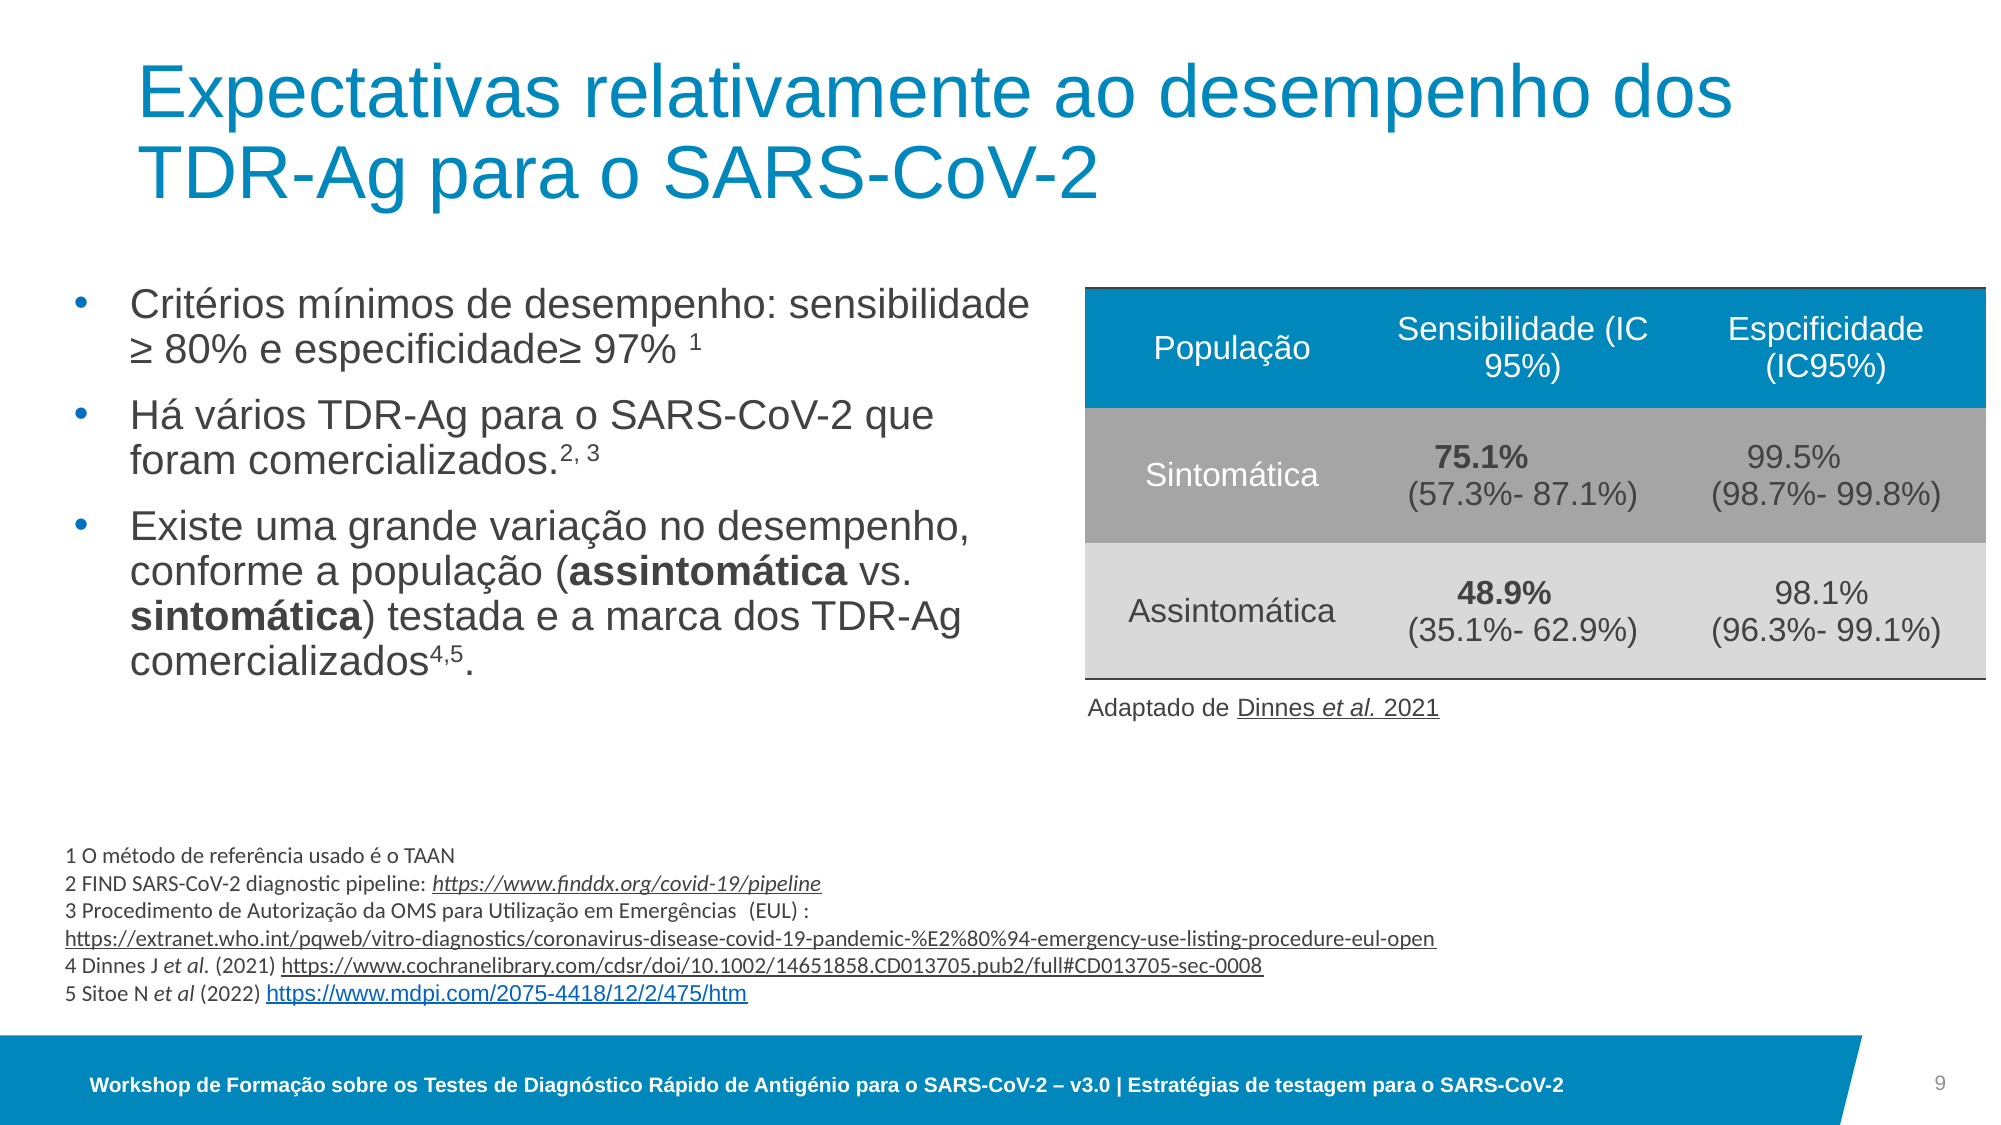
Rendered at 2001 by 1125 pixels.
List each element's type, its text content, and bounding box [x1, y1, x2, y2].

table_cell 99.5% (98.7%- 99.8%) [1667, 408, 1986, 543]
table_cell 48.9% (35.1%- 62.9%) [1379, 543, 1667, 678]
table_header População [1085, 289, 1379, 408]
table_header Espcificidade (IC95%) [1667, 289, 1986, 408]
footer Workshop de Formação sobre os Testes de Diagnóstico Rápido de Antigénio para o SARS-CoV-2 – v3.0 | Estratégias de testagem para o SARS-CoV-2 [89, 1042, 1634, 1125]
title Expectativas relativamente ao desempenho dos TDR-Ag para o SARS-CoV-2 [137, 59, 1863, 215]
slide_number 9 [1862, 1041, 1947, 1125]
text_box 1 O método de referência usado é o TAAN 2 FIND SARS-CoV-2 diagnostic pipeline: https://www.finddx.org/covid-19/pipeline 3 Procedimento de Autorização da OMS para Utilização em Emergências (EUL) : https://extranet.who.int/pqweb/vitro-diagnostics/coronavirus-disease-covid-19-pandemic-%E2%80%94-emergency-use-listing-procedure-eul-open 4 Dinnes J et al. (2021) https://www.cochranelibrary.com/cdsr/doi/10.1002/14651858.CD013705.pub2/full#CD013705-sec-0008 5 Sitoe N et al (2022) https://www.mdpi.com/2075-4418/12/2/475/htm [49, 833, 1989, 1041]
text_box Critérios mínimos de desempenho: sensibilidade ≥ 80% e especificidade≥ 97% 1 Há vários TDR-Ag para o SARS-CoV-2 que foram comercializados.2, 3 Existe uma grande variação no desempenho, conforme a população (assintomática vs. sintomática) testada e a marca dos TDR-Ag comercializados4,5. [58, 274, 1054, 781]
table_cell 98.1% (96.3%- 99.1%) [1667, 543, 1986, 678]
table_cell 75.1% (57.3%- 87.1%) [1379, 408, 1667, 543]
table_header Sensibilidade (IC 95%) [1379, 289, 1667, 408]
table_cell Assintomática [1085, 543, 1379, 678]
text_box Adaptado de Dinnes et al. 2021 [1072, 684, 1881, 729]
table_cell Sintomática [1085, 408, 1379, 543]
